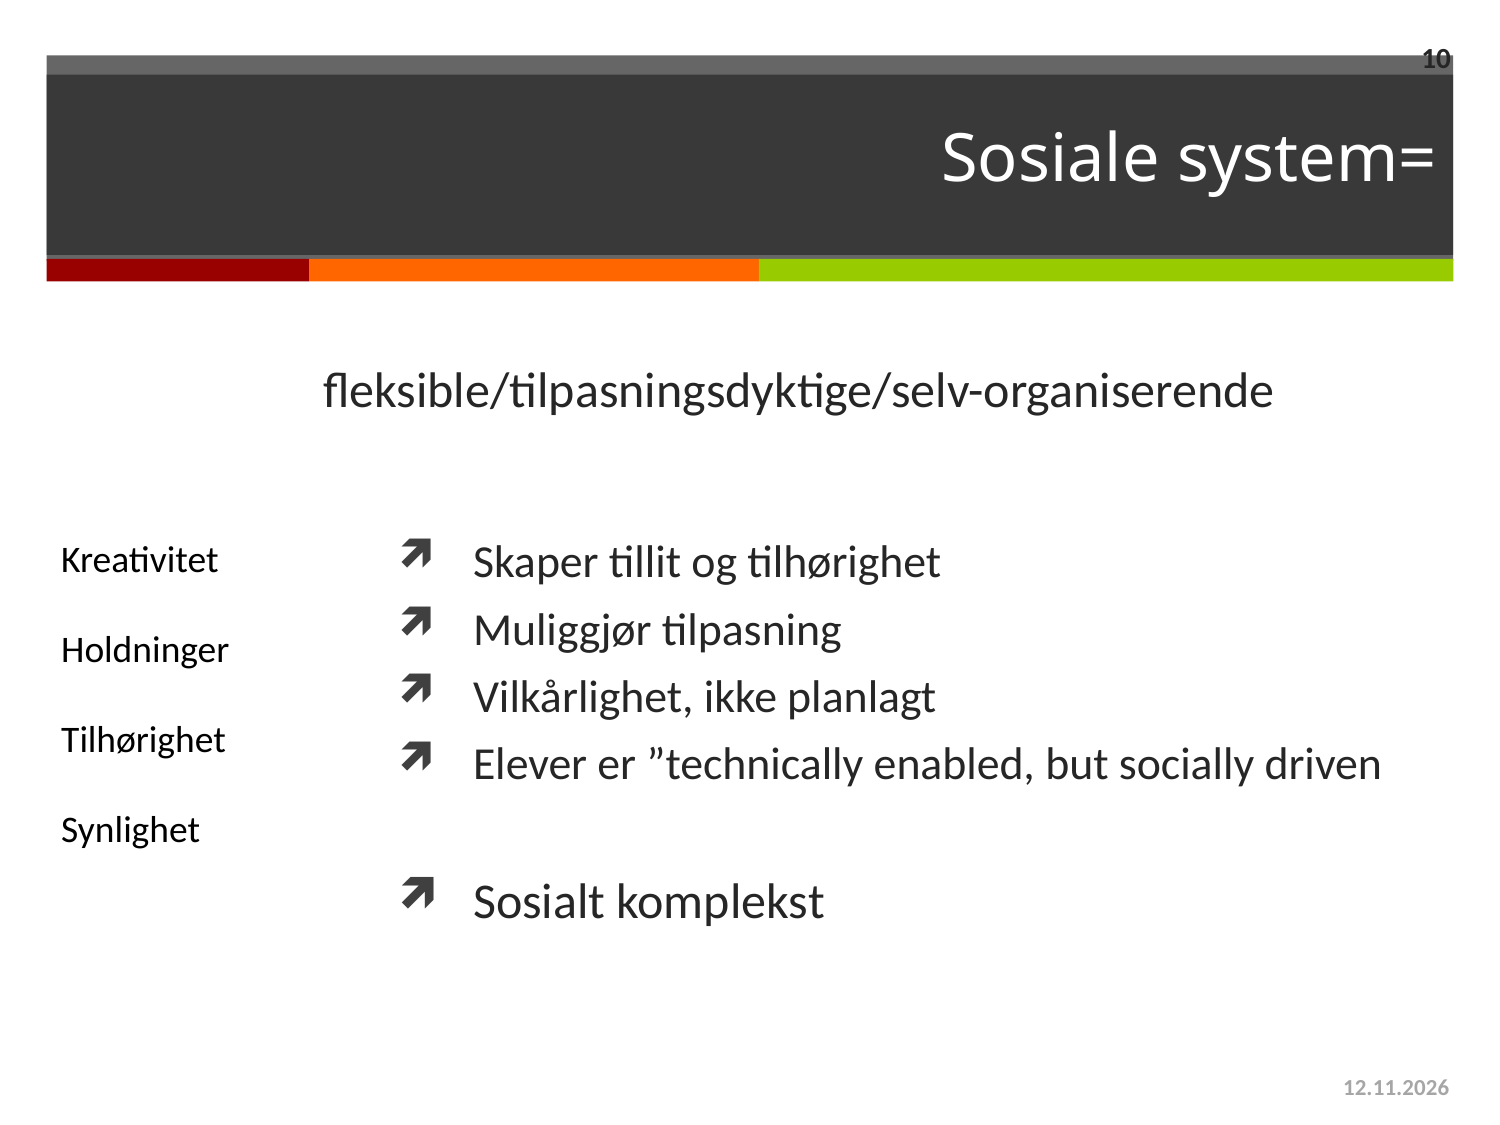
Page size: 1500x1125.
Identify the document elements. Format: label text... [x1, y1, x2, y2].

slide_number 10 [1362, 27, 1466, 87]
title Sosiale system= [46, 55, 1454, 255]
text_box Kreativitet Holdninger Tilhørighet Synlighet [46, 527, 309, 858]
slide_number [1114, 1055, 1465, 1116]
list fleksible/tilpasningsdyktige/selv-organiserende Skaper tillit og tilhørighet Muliggjør tilpasning Vilkårlighet, ikke planlagt Elever er ”technically enabled, but socially driven Sosialt komplekst [308, 350, 1454, 1116]
